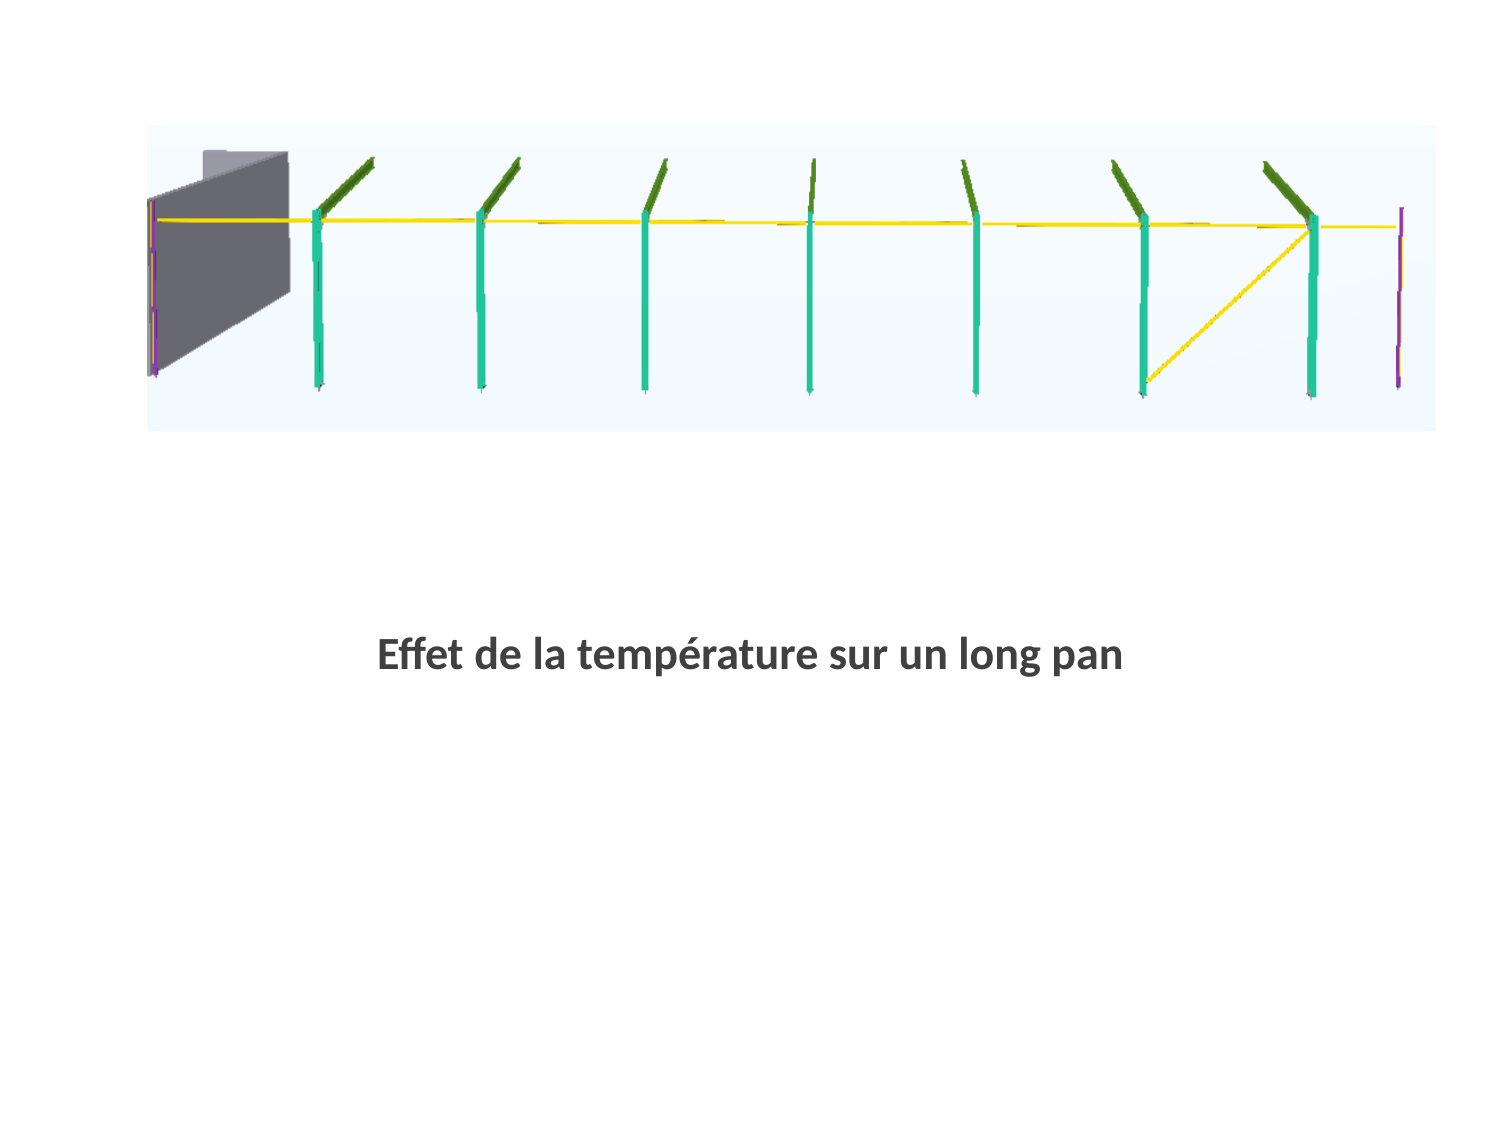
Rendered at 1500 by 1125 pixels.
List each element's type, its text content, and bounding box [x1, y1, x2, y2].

title Effet de la température sur un long pan [88, 515, 1424, 787]
picture [147, 125, 1436, 432]
